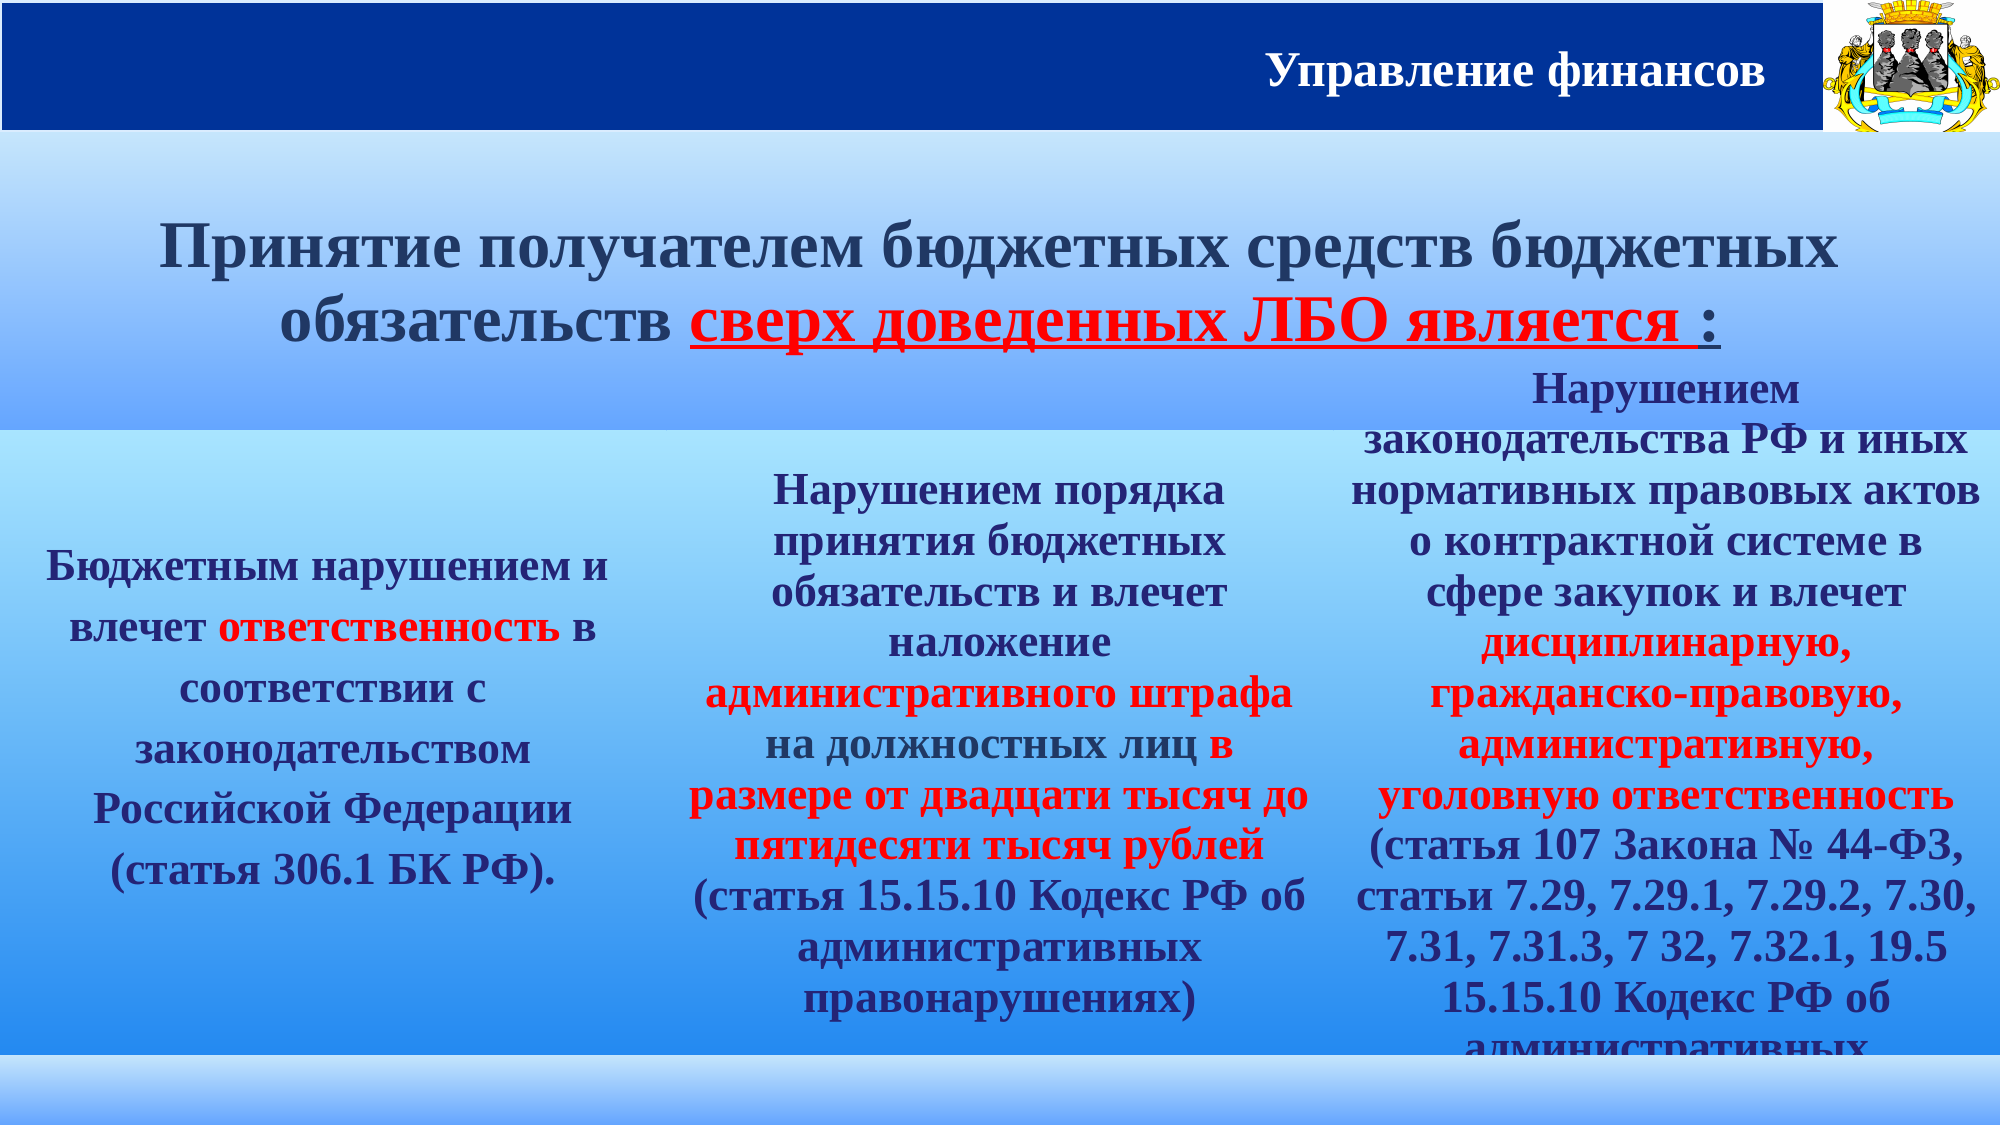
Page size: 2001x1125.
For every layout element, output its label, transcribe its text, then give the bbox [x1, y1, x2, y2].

text_box Управление финансов [0, 0, 1823, 132]
picture [1823, 0, 2000, 132]
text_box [0, 132, 2000, 1125]
